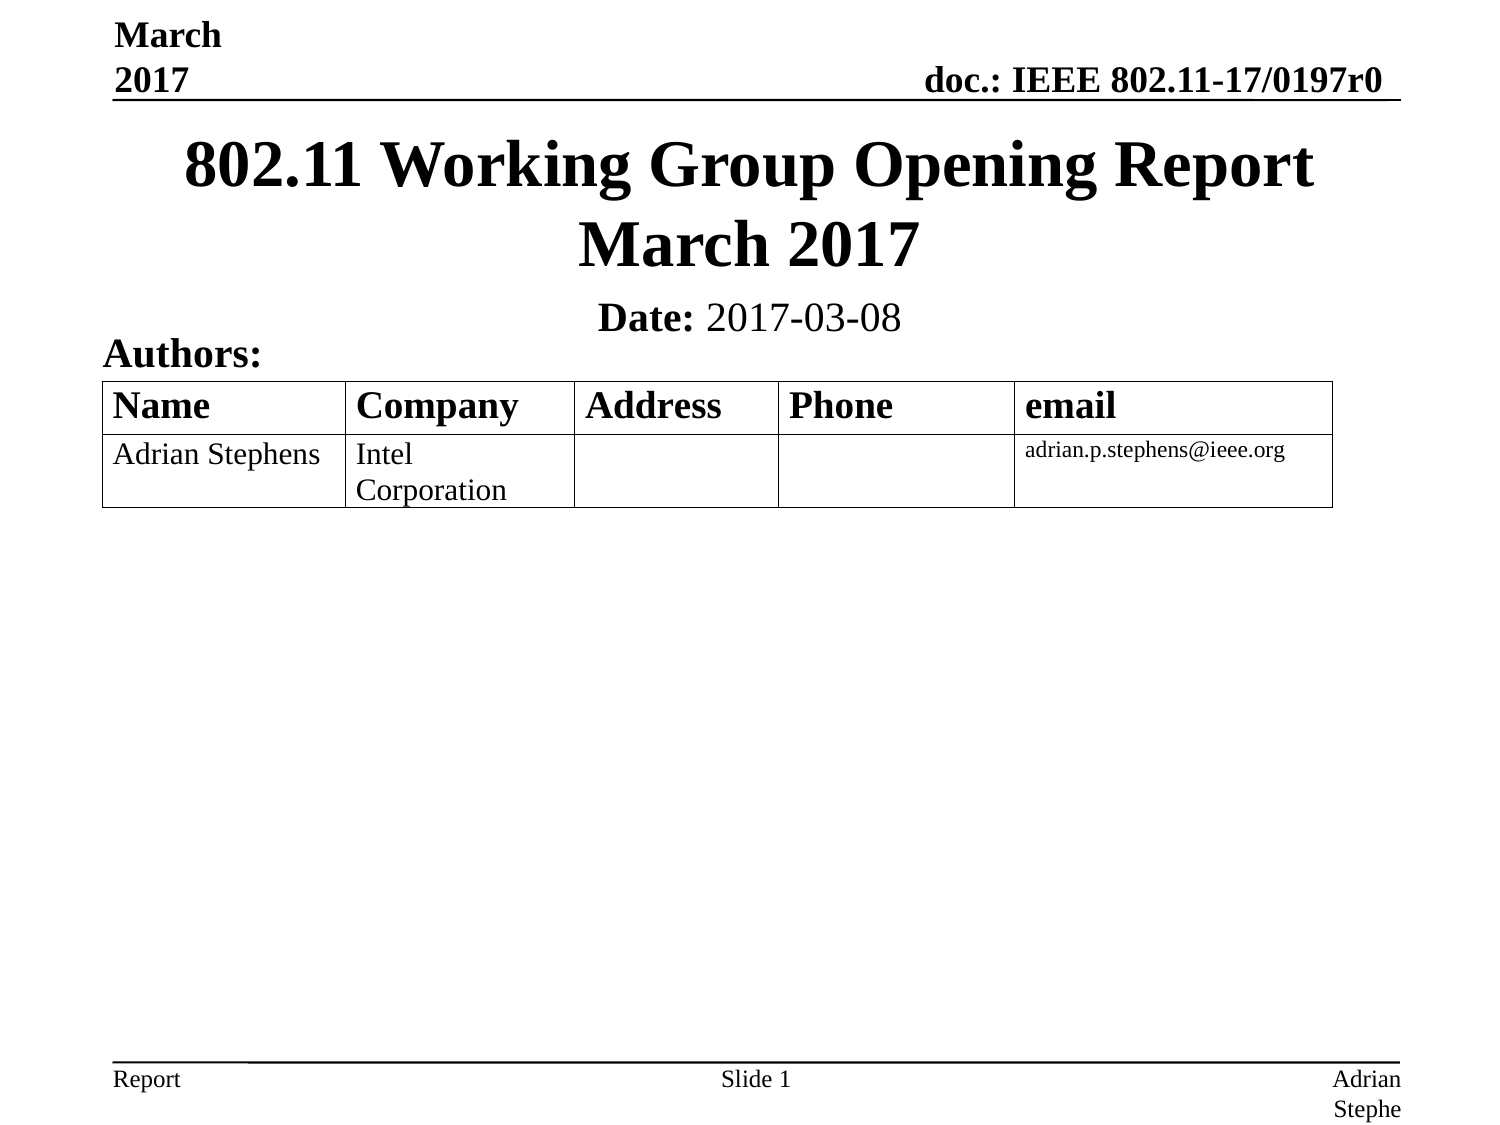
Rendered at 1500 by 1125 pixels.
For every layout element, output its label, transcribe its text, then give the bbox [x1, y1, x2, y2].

text_box Authors: [87, 318, 325, 380]
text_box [87, 380, 1363, 810]
slide_number Slide 1 [712, 1061, 800, 1093]
footer Adrian Stephens, Intel Corporation [1324, 1061, 1402, 1093]
title 802.11 Working Group Opening Report March 2017 [112, 112, 1388, 287]
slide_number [114, 54, 272, 101]
list Date: 2017-03-08 [112, 287, 1388, 350]
